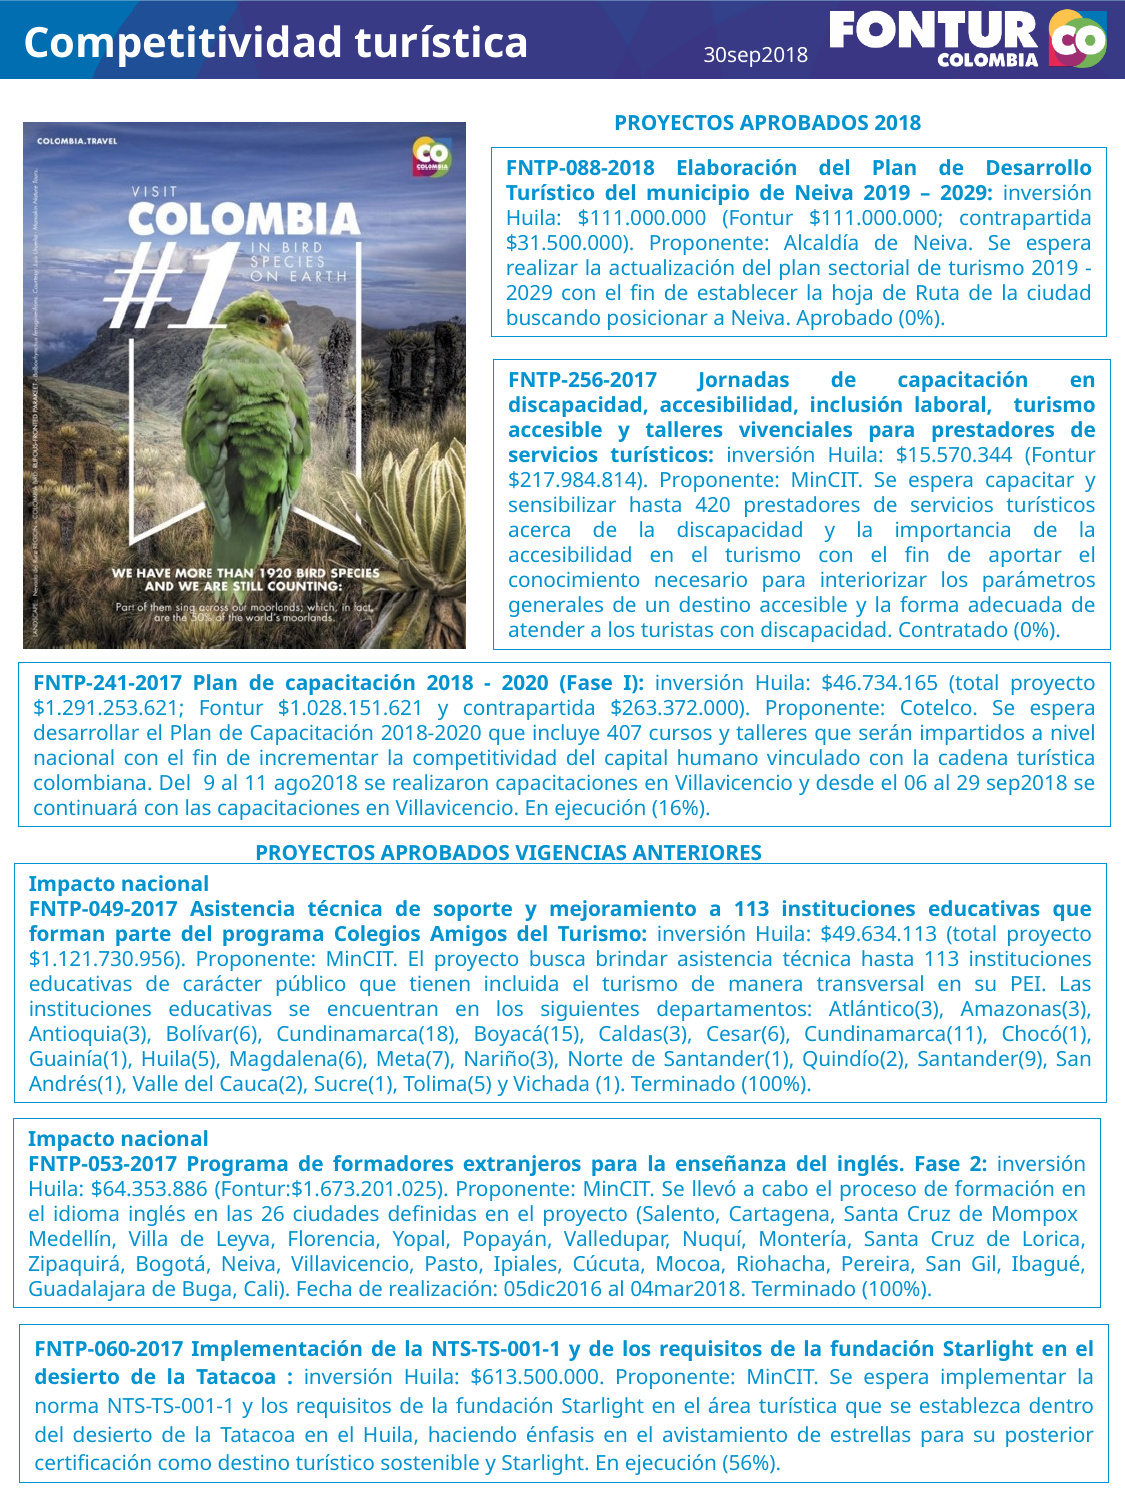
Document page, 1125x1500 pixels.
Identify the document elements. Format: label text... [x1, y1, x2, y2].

text_box FNTP-060-2017 Implementación de la NTS-TS-001-1 y de los requisitos de la fundación Starlight en el desierto de la Tatacoa : inversión Huila: $613.500.000. Proponente: MinCIT. Se espera implementar la norma NTS-TS-001-1 y los requisitos de la fundación Starlight en el área turística que se establezca dentro del desierto de la Tatacoa en el Huila, haciendo énfasis en el avistamiento de estrellas para su posterior certificación como destino turístico sostenible y Starlight. En ejecución (56%). [19, 1324, 1109, 1483]
text_box FNTP-256-2017 Jornadas de capacitación en discapacidad, accesibilidad, inclusión laboral, turismo accesible y talleres vivenciales para prestadores de servicios turísticos: inversión Huila: $15.570.344 (Fontur $217.984.814). Proponente: MinCIT. Se espera capacitar y sensibilizar hasta 420 prestadores de servicios turísticos acerca de la discapacidad y la importancia de la accesibilidad en el turismo con el fin de aportar el conocimiento necesario para interiorizar los parámetros generales de un destino accesible y la forma adecuada de atender a los turistas con discapacidad. Contratado (0%). [493, 359, 1111, 650]
text_box FNTP-241-2017 Plan de capacitación 2018 - 2020 (Fase I): inversión Huila: $46.734.165 (total proyecto $1.291.253.621; Fontur $1.028.151.621 y contrapartida $263.372.000). Proponente: Cotelco. Se espera desarrollar el Plan de Capacitación 2018-2020 que incluye 407 cursos y talleres que serán impartidos a nivel nacional con el fin de incrementar la competitividad del capital humano vinculado con la cadena turística colombiana. Del 9 al 11 ago2018 se realizaron capacitaciones en Villavicencio y desde el 06 al 29 sep2018 se continuará con las capacitaciones en Villavicencio. En ejecución (16%). [18, 662, 1111, 827]
text_box PROYECTOS APROBADOS 2018 [599, 102, 1063, 143]
text_box PROYECTOS APROBADOS VIGENCIAS ANTERIORES [240, 831, 969, 863]
text_box Impacto nacional FNTP-053-2017 Programa de formadores extranjeros para la enseñanza del inglés. Fase 2: inversión Huila: $64.353.886 (Fontur:$1.673.201.025). Proponente: MinCIT. Se llevó a cabo el proceso de formación en el idioma inglés en las 26 ciudades definidas en el proyecto (Salento, Cartagena, Santa Cruz de Mompox Medellín, Villa de Leyva, Florencia, Yopal, Popayán, Valledupar, Nuquí, Montería, Santa Cruz de Lorica, Zipaquirá, Bogotá, Neiva, Villavicencio, Pasto, Ipiales, Cúcuta, Mocoa, Riohacha, Pereira, San Gil, Ibagué, Guadalajara de Buga, Cali). Fecha de realización: 05dic2016 al 04mar2018. Terminado (100%). [13, 1118, 1101, 1308]
text_box FNTP-088-2018 Elaboración del Plan de Desarrollo Turístico del municipio de Neiva 2019 – 2029: inversión Huila: $111.000.000 (Fontur $111.000.000; contrapartida $31.500.000). Proponente: Alcaldía de Neiva. Se espera realizar la actualización del plan sectorial de turismo 2019 - 2029 con el fin de establecer la hoja de Ruta de la ciudad buscando posicionar a Neiva. Aprobado (0%). [491, 147, 1107, 337]
text_box Impacto nacional FNTP-049-2017 Asistencia técnica de soporte y mejoramiento a 113 instituciones educativas que forman parte del programa Colegios Amigos del Turismo: inversión Huila: $49.634.113 (total proyecto $1.121.730.956). Proponente: MinCIT. El proyecto busca brindar asistencia técnica hasta 113 instituciones educativas de carácter público que tienen incluida el turismo de manera transversal en su PEI. Las instituciones educativas se encuentran en los siguientes departamentos: Atlántico(3), Amazonas(3), Antioquia(3), Bolívar(6), Cundinamarca(18), Boyacá(15), Caldas(3), Cesar(6), Cundinamarca(11), Chocó(1), Guainía(1), Huila(5), Magdalena(6), Meta(7), Nariño(3), Norte de Santander(1), Quindío(2), Santander(9), San Andrés(1), Valle del Cauca(2), Sucre(1), Tolima(5) y Vichada (1). Terminado (100%). [14, 863, 1107, 1103]
picture [23, 122, 466, 649]
picture [0, 0, 1125, 79]
